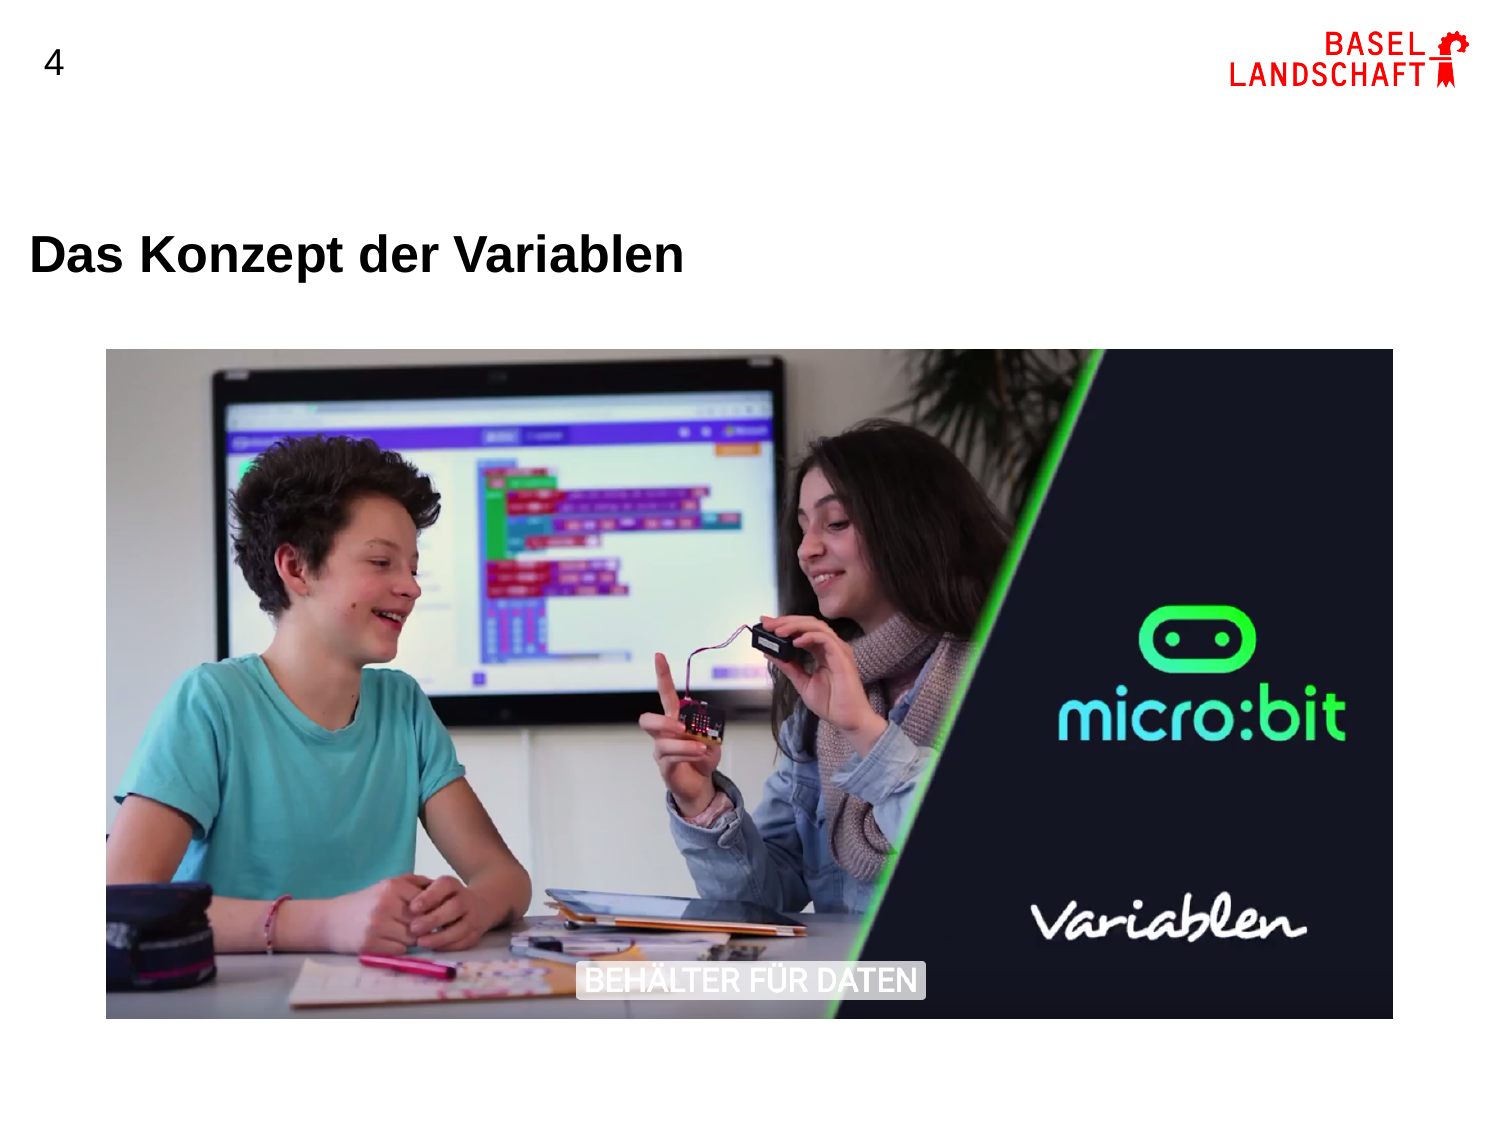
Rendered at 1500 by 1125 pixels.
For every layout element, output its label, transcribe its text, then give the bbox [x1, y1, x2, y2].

title Das Konzept der Variablen [29, 159, 1471, 281]
picture [819, 31, 1469, 159]
picture [106, 349, 1394, 1019]
slide_number 4 [29, 30, 164, 91]
